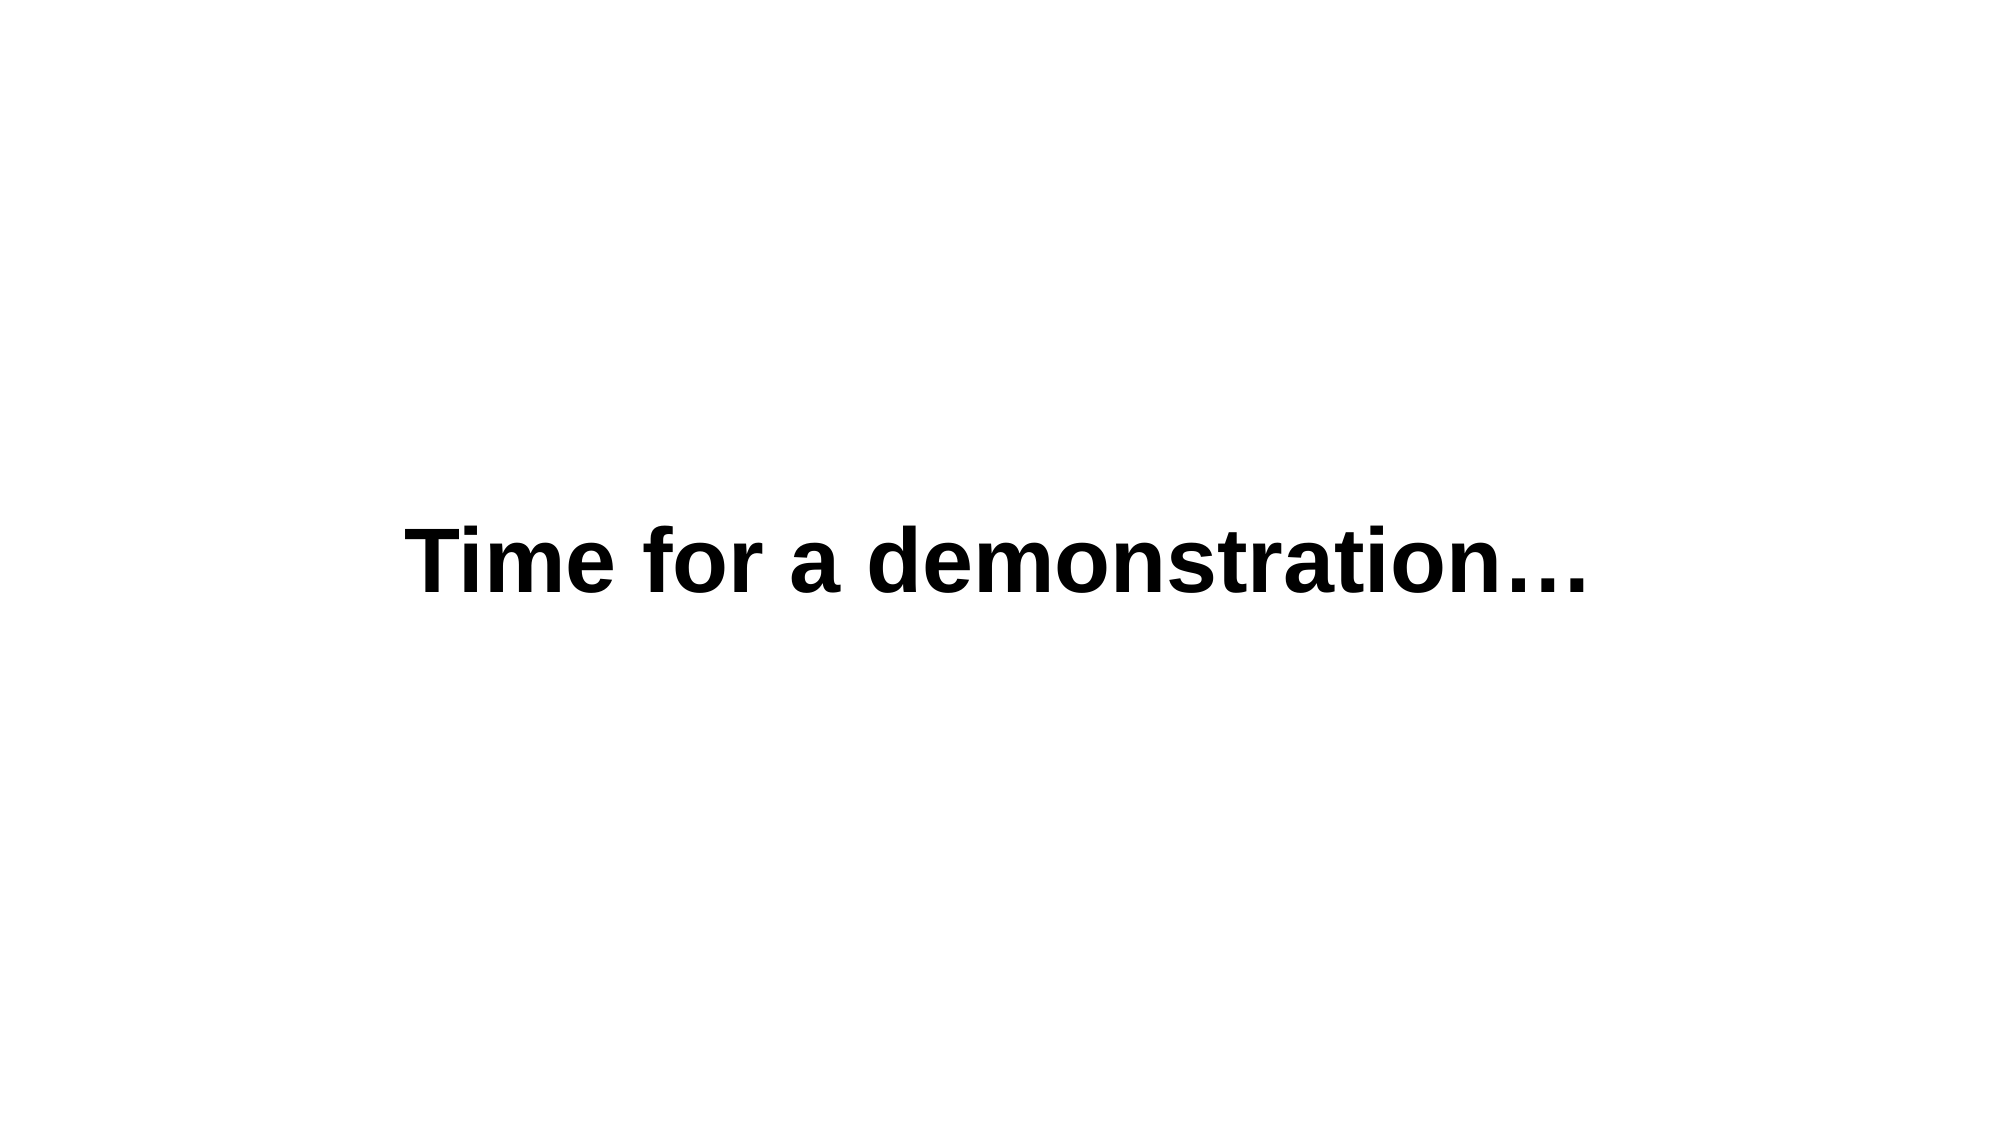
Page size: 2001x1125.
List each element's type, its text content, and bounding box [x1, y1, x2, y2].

title Time for a demonstration… [137, 453, 1863, 672]
